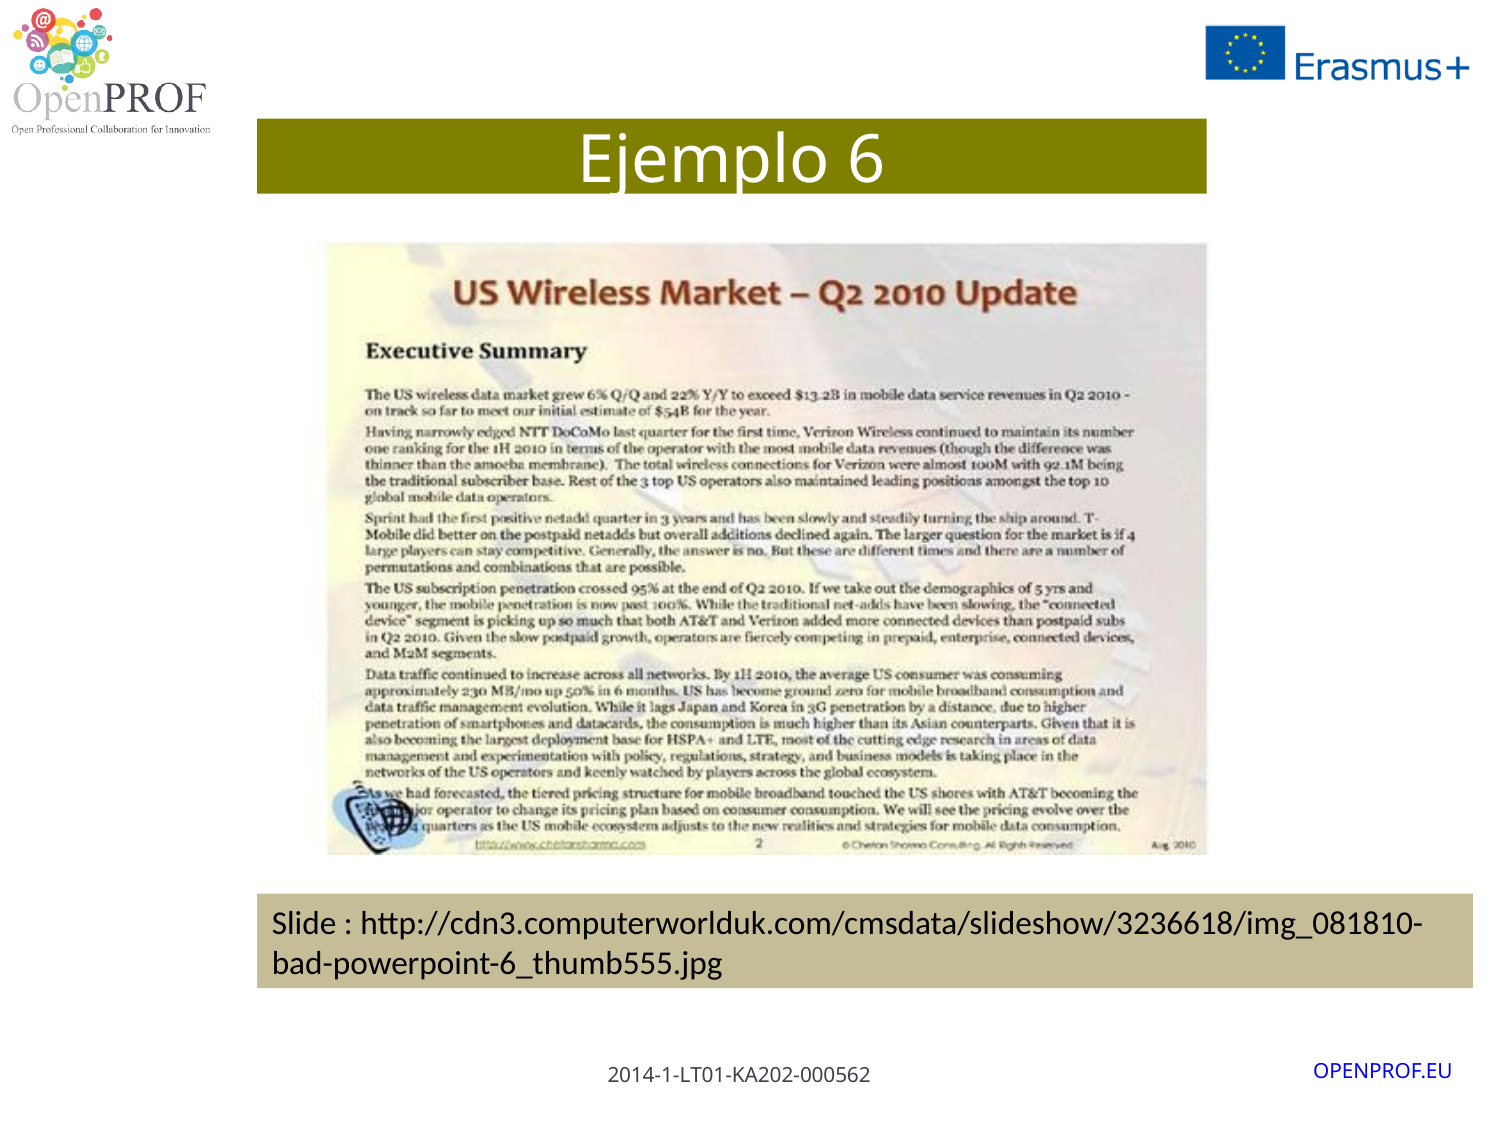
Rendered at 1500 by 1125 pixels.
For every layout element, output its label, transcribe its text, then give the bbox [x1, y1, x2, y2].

picture [274, 241, 1258, 855]
title Ejemplo 6 [257, 118, 1207, 194]
text_box Slide : http://cdn3.computerworlduk.com/cmsdata/slideshow/3236618/img_081810-bad-powerpoint-6_thumb555.jpg [257, 893, 1473, 989]
picture [0, 0, 212, 143]
picture [1202, 24, 1471, 84]
